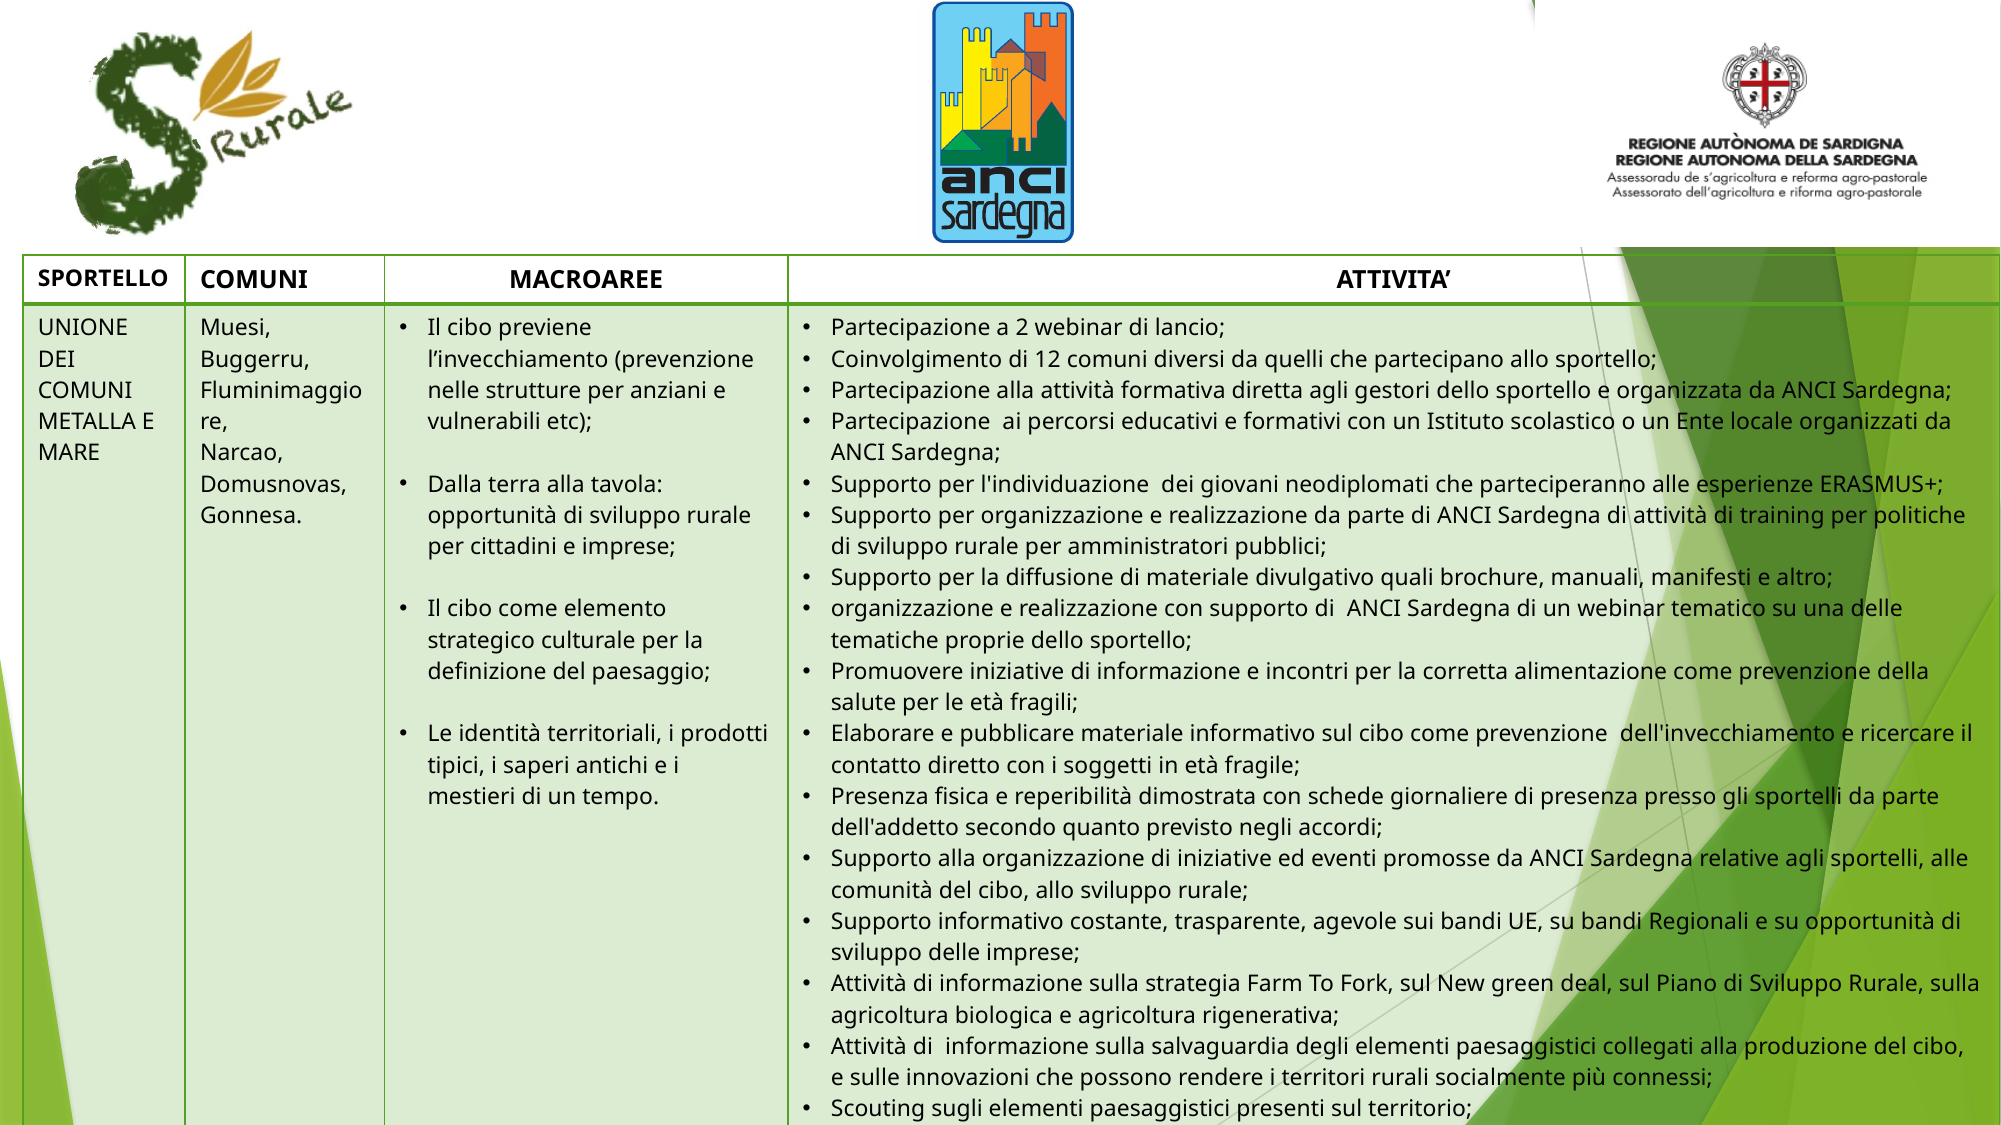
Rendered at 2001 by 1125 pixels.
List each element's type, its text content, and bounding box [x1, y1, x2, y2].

table_cell Partecipazione a 2 webinar di lancio; Coinvolgimento di 12 comuni diversi da quelli che partecipano allo sportello; Partecipazione alla attività formativa diretta agli gestori dello sportello e organizzata da ANCI Sardegna; Partecipazione ai percorsi educativi e formativi con un Istituto scolastico o un Ente locale organizzati da ANCI Sardegna; Supporto per l'individuazione dei giovani neodiplomati che parteciperanno alle esperienze ERASMUS+; Supporto per organizzazione e realizzazione da parte di ANCI Sardegna di attività di training per politiche di sviluppo rurale per amministratori pubblici; Supporto per la diffusione di materiale divulgativo quali brochure, manuali, manifesti e altro; organizzazione e realizzazione con supporto di ANCI Sardegna di un webinar tematico su una delle tematiche proprie dello sportello; Promuovere iniziative di informazione e incontri per la corretta alimentazione come prevenzione della salute per le età fragili; Elaborare e pubblicare materiale informativo sul cibo come prevenzione dell'invecchiamento e ricercare il contatto diretto con i soggetti in età fragile; Presenza fisica e reperibilità dimostrata con schede giornaliere di presenza presso gli sportelli da parte dell'addetto secondo quanto previsto negli accordi; Supporto alla organizzazione di iniziative ed eventi promosse da ANCI Sardegna relative agli sportelli, alle comunità del cibo, allo sviluppo rurale; Supporto informativo costante, trasparente, agevole sui bandi UE, su bandi Regionali e su opportunità di sviluppo delle imprese; Attività di informazione sulla strategia Farm To Fork, sul New green deal, sul Piano di Sviluppo Rurale, sulla agricoltura biologica e agricoltura rigenerativa; Attività di informazione sulla salvaguardia degli elementi paesaggistici collegati alla produzione del cibo, e sulle innovazioni che possono rendere i territori rurali socialmente più connessi; Scouting sugli elementi paesaggistici presenti sul territorio; Scouting ed elencazione dei prodotti tipici presenti nel territorio di sportello, delle competenze/saperi/mestieri tradizionali; La declinazione in chiave innovativa dei prodotti e dei mestieri tradizionali e dei mestieri/competenze/saperi. [789, 306, 1999, 1125]
picture [1535, 0, 2000, 247]
picture [39, 6, 377, 256]
table_header SPORTELLO [24, 256, 184, 302]
picture [916, 1, 1084, 246]
table_header COMUNI [186, 256, 384, 302]
table_header MACROAREE [385, 256, 787, 302]
table_cell UNIONE DEI COMUNI METALLA E MARE [24, 306, 184, 1125]
table_header ATTIVITA’ [789, 256, 1999, 302]
table_cell Muesi, Buggerru, Fluminimaggiore, Narcao, Domusnovas, Gonnesa. [186, 306, 384, 1125]
table_cell Il cibo previene l’invecchiamento (prevenzione nelle strutture per anziani e vulnerabili etc); Dalla terra alla tavola: opportunità di sviluppo rurale per cittadini e imprese; Il cibo come elemento strategico culturale per la definizione del paesaggio; Le identità territoriali, i prodotti tipici, i saperi antichi e i mestieri di un tempo. [385, 306, 787, 1125]
